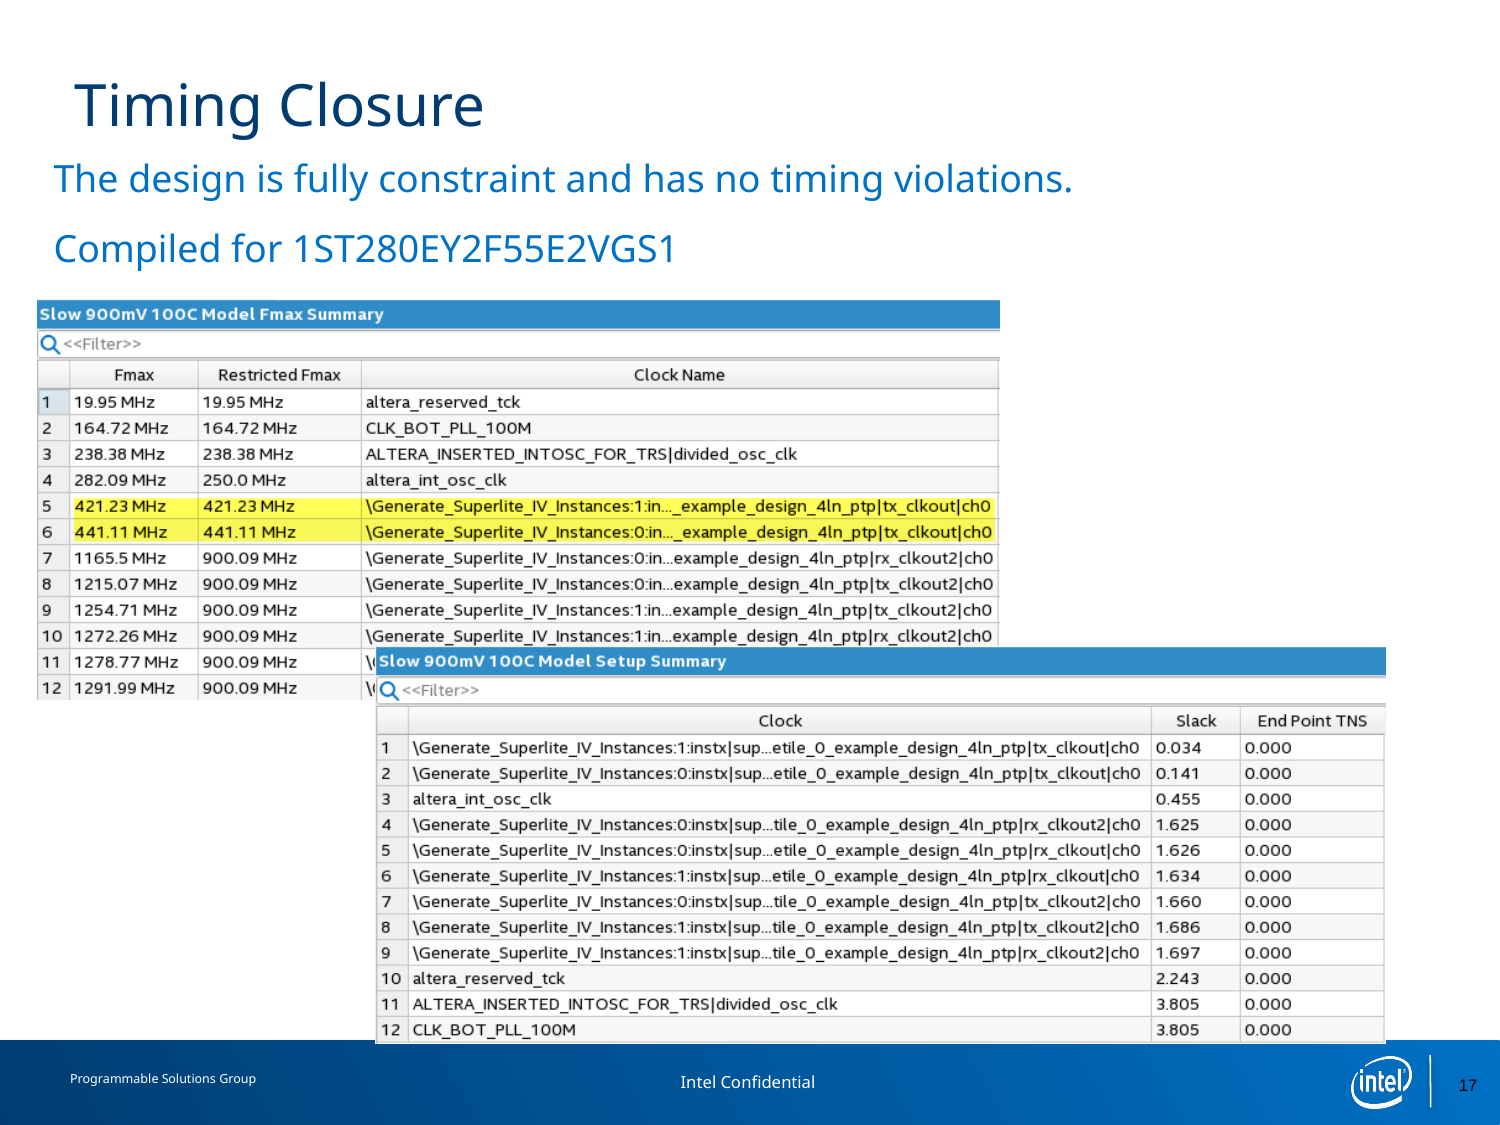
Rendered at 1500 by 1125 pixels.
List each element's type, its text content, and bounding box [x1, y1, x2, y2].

title Timing Closure [74, 67, 1425, 154]
slide_number 17 [1127, 1055, 1478, 1116]
picture [37, 299, 1387, 1045]
list The design is fully constraint and has no timing violations. Compiled for 1ST280EY2F55E2VGS1 [53, 154, 1449, 980]
